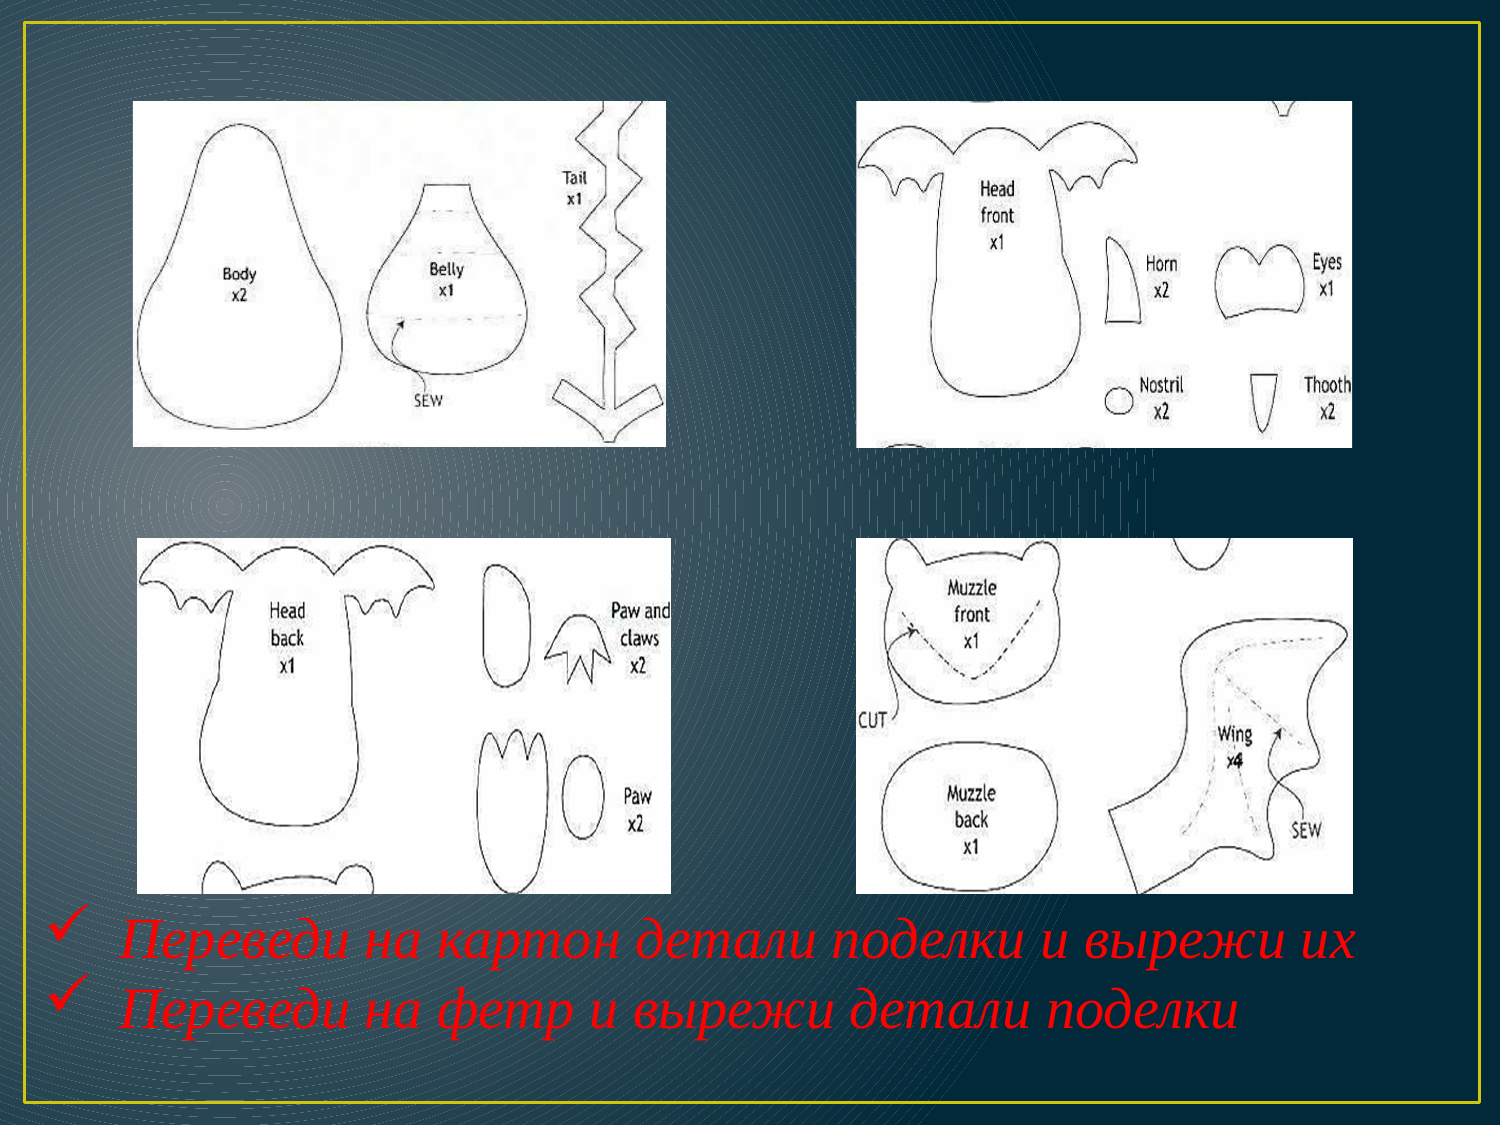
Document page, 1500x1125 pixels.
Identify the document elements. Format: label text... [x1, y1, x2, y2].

picture [855, 532, 1352, 894]
picture [1120, 453, 1127, 462]
text_box Переведи на картон детали поделки и вырежи их Переведи на фетр и вырежи детали поделки [29, 893, 1471, 1048]
picture [132, 101, 667, 447]
picture [137, 538, 671, 894]
picture [856, 95, 1352, 448]
